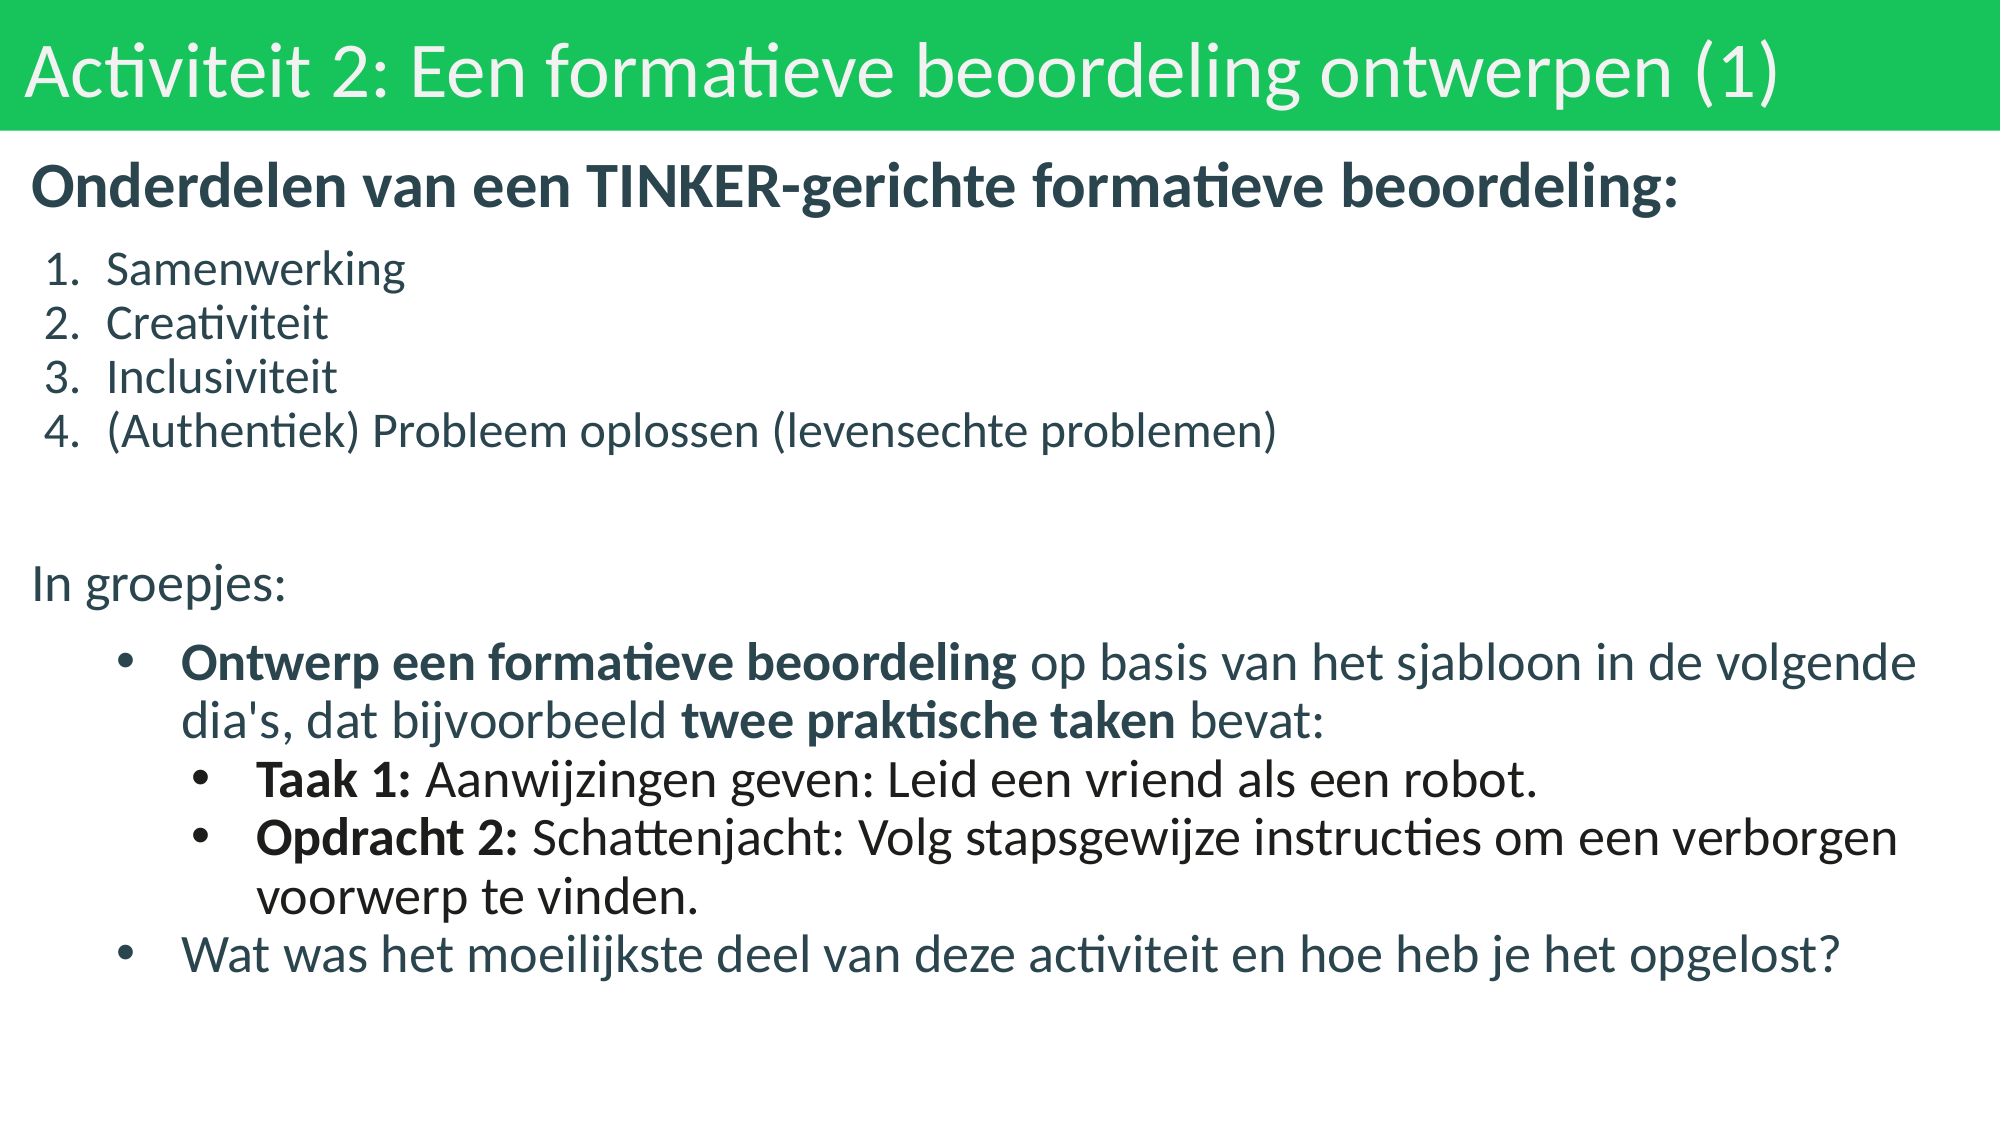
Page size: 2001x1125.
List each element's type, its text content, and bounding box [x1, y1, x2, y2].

title Activiteit 2: Een formatieve beoordeling ontwerpen (1) [16, 13, 1976, 131]
list Onderdelen van een TINKER-gerichte formatieve beoordeling: Samenwerking Creativiteit Inclusiviteit (Authentiek) Probleem oplossen (levensechte problemen) In groepjes: Ontwerp een formatieve beoordeling op basis van het sjabloon in de volgende dia's, dat bijvoorbeeld twee praktische taken bevat: Taak 1: Aanwijzingen geven: Leid een vriend als een robot. Opdracht 2: Schattenjacht: Volg stapsgewijze instructies om een verborgen voorwerp te vinden. Wat was het moeilijkste deel van deze activiteit en hoe heb je het opgelost? [16, 144, 1976, 1108]
